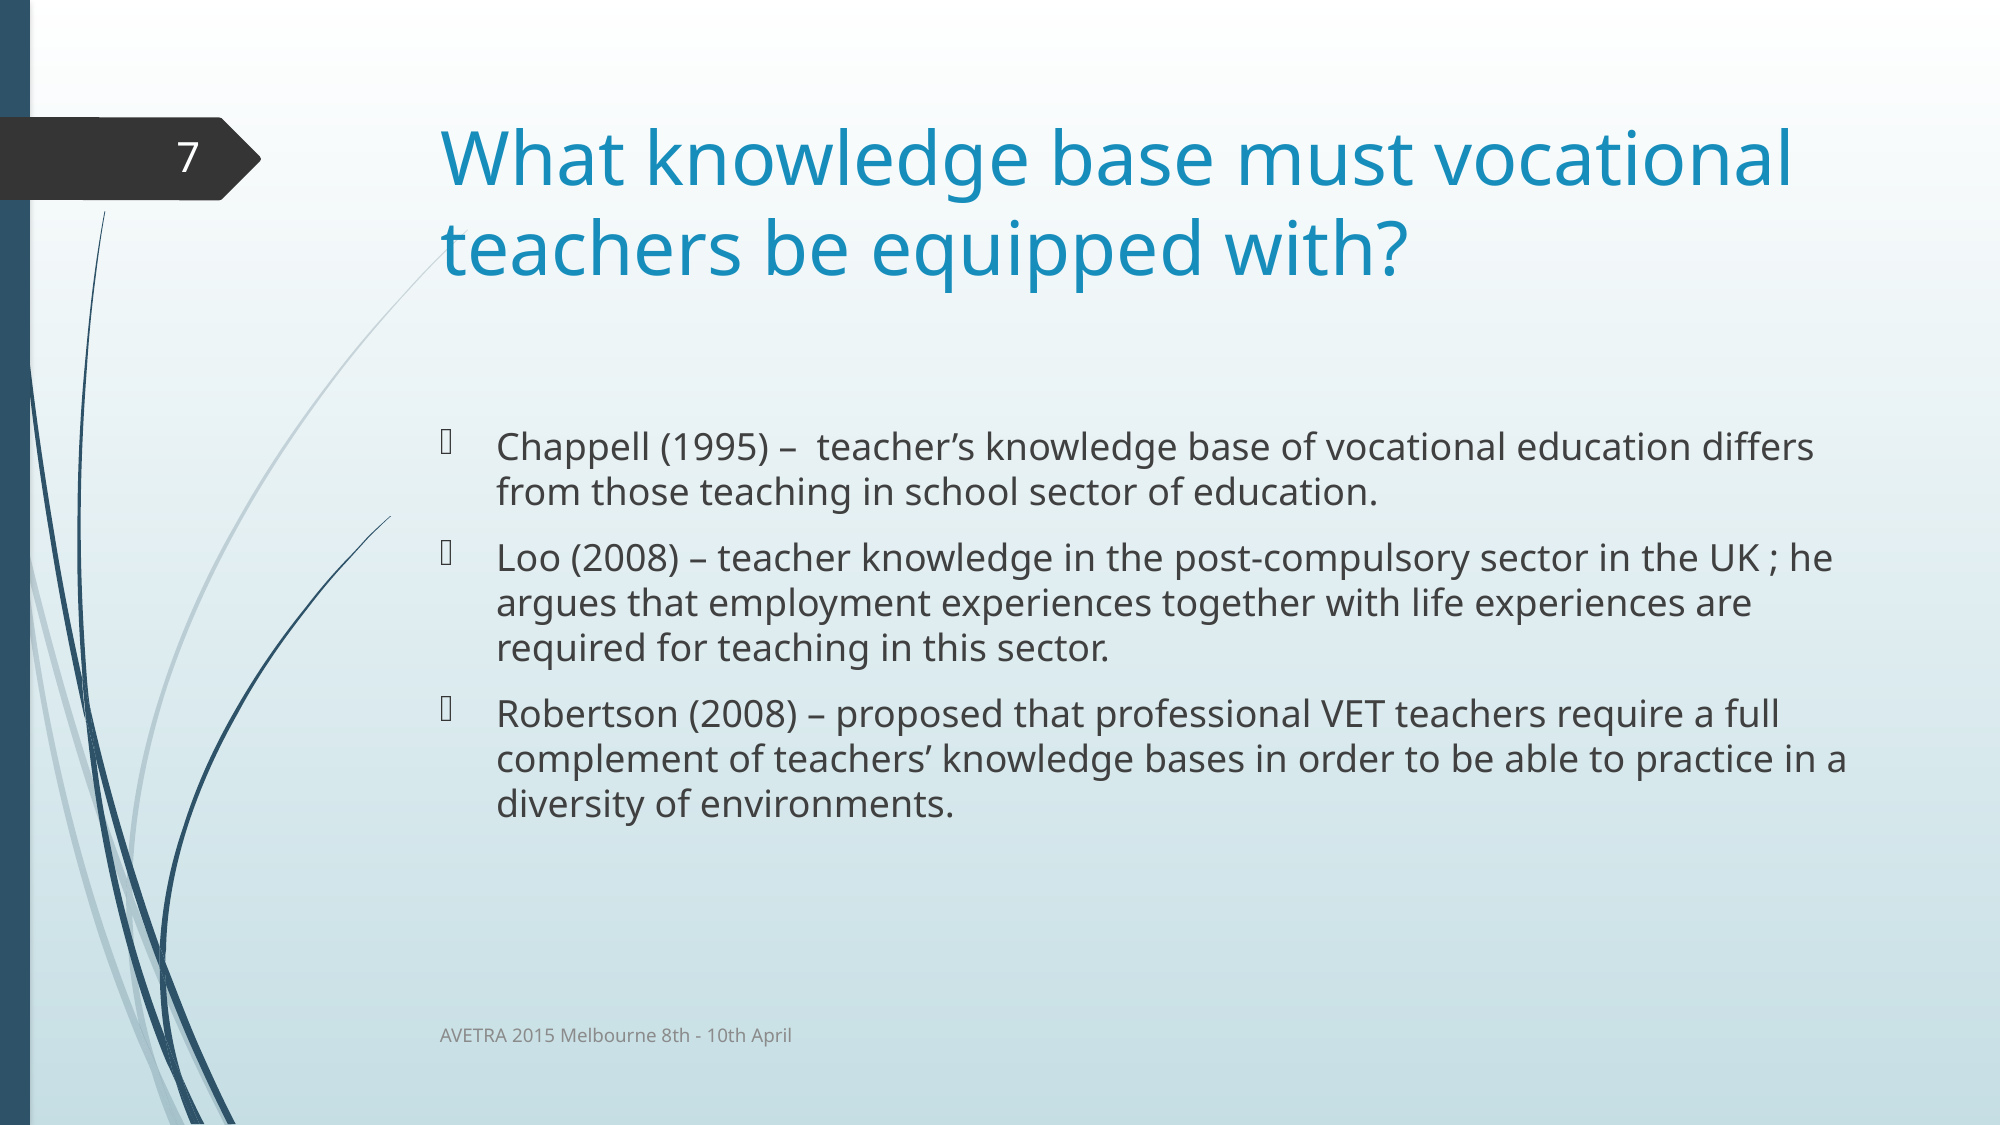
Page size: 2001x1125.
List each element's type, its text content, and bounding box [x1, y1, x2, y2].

title What knowledge base must vocational teachers be equipped with? [425, 102, 1888, 313]
list Chappell (1995) – teacher’s knowledge base of vocational education differs from those teaching in school sector of education. Loo (2008) – teacher knowledge in the post-compulsory sector in the UK ; he argues that employment experiences together with life experiences are required for teaching in this sector. Robertson (2008) – proposed that professional VET teachers require a full complement of teachers’ knowledge bases in order to be able to practice in a diversity of environments. [424, 350, 1888, 970]
footer AVETRA 2015 Melbourne 8th - 10th April [424, 1006, 1675, 1067]
slide_number 7 [87, 129, 216, 190]
